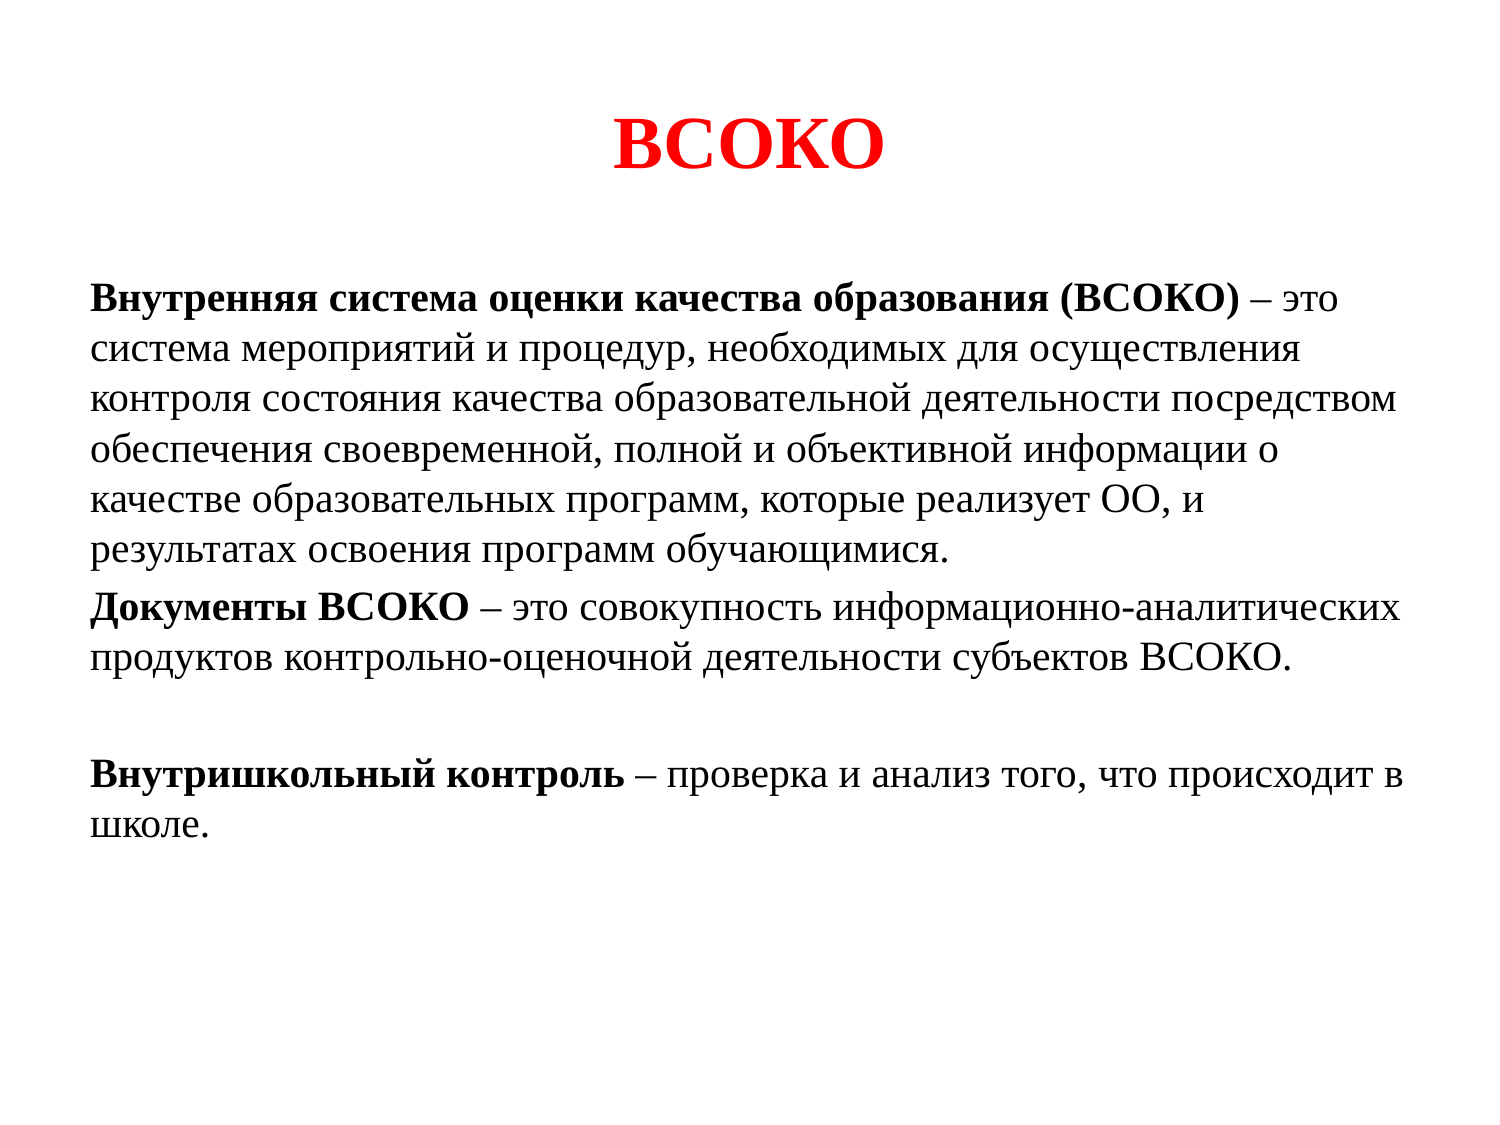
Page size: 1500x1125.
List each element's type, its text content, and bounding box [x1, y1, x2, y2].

title ВСОКО [75, 45, 1425, 233]
list Внутренняя система оценки качества образования (ВСОКО) – это система мероприятий и процедур, необходимых для осуществления контроля состояния качества образовательной деятельности посредством обеспечения своевременной, полной и объективной информации о качестве образовательных программ, которые реализует ОО, и результатах освоения программ обучающимися. Документы ВСОКО – это совокупность информационно-аналитических продуктов контрольно-оценочной деятельности субъектов ВСОКО. Внутришкольный контроль – проверка и анализ того, что происходит в школе. [75, 262, 1425, 1005]
